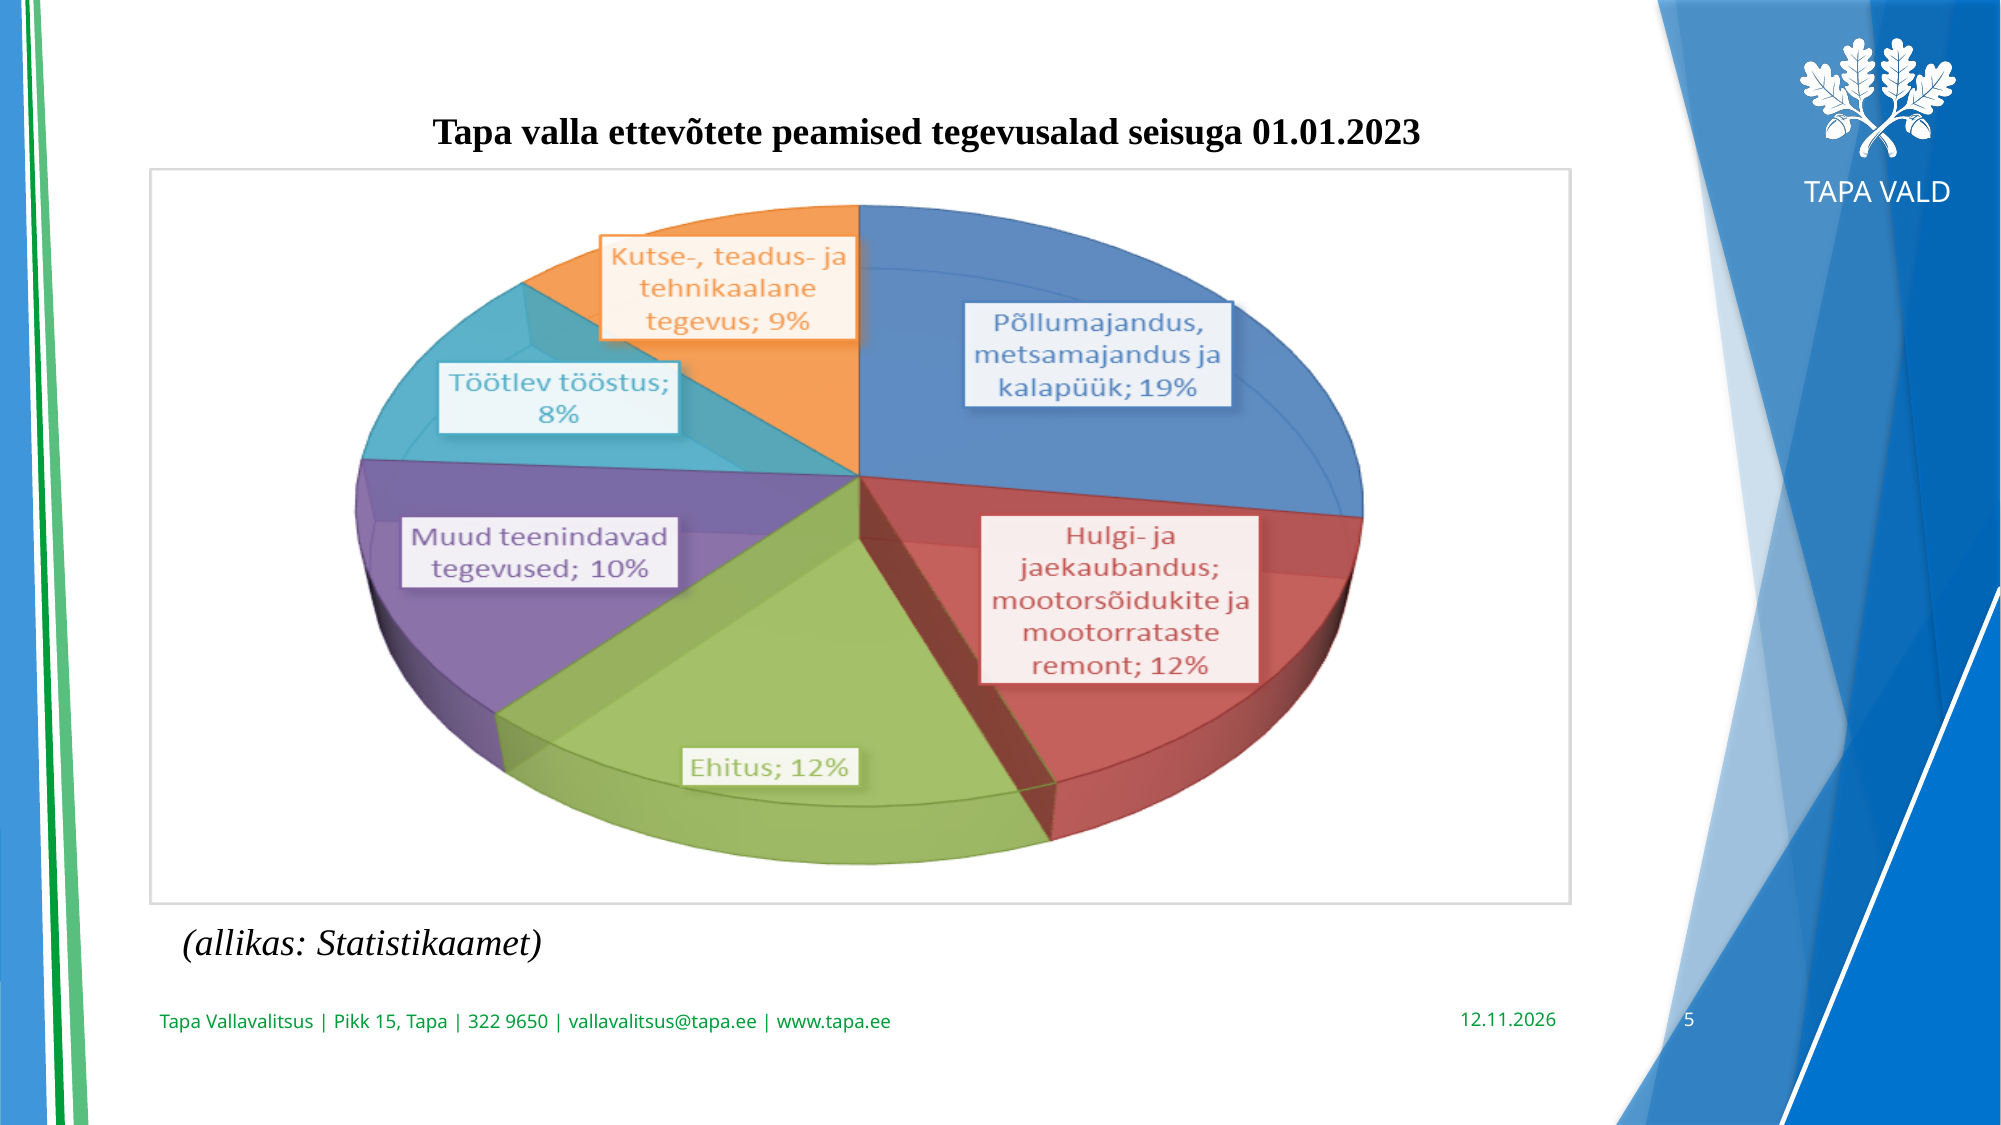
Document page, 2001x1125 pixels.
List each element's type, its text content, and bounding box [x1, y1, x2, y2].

title Tapa valla ettevõtete peamised tegevusalad seisuga 01.01.2023 [144, 99, 1710, 203]
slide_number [1421, 990, 1572, 1051]
footer Tapa Vallavalitsus | Pikk 15, Tapa | 322 9650 | vallavalitsus@tapa.ee | www.tapa.ee [144, 992, 1396, 1053]
picture [148, 168, 1572, 906]
text_box (allikas: Statistikaamet) [167, 914, 1572, 971]
picture [1800, 38, 1956, 158]
slide_number 5 [1597, 990, 1710, 1051]
